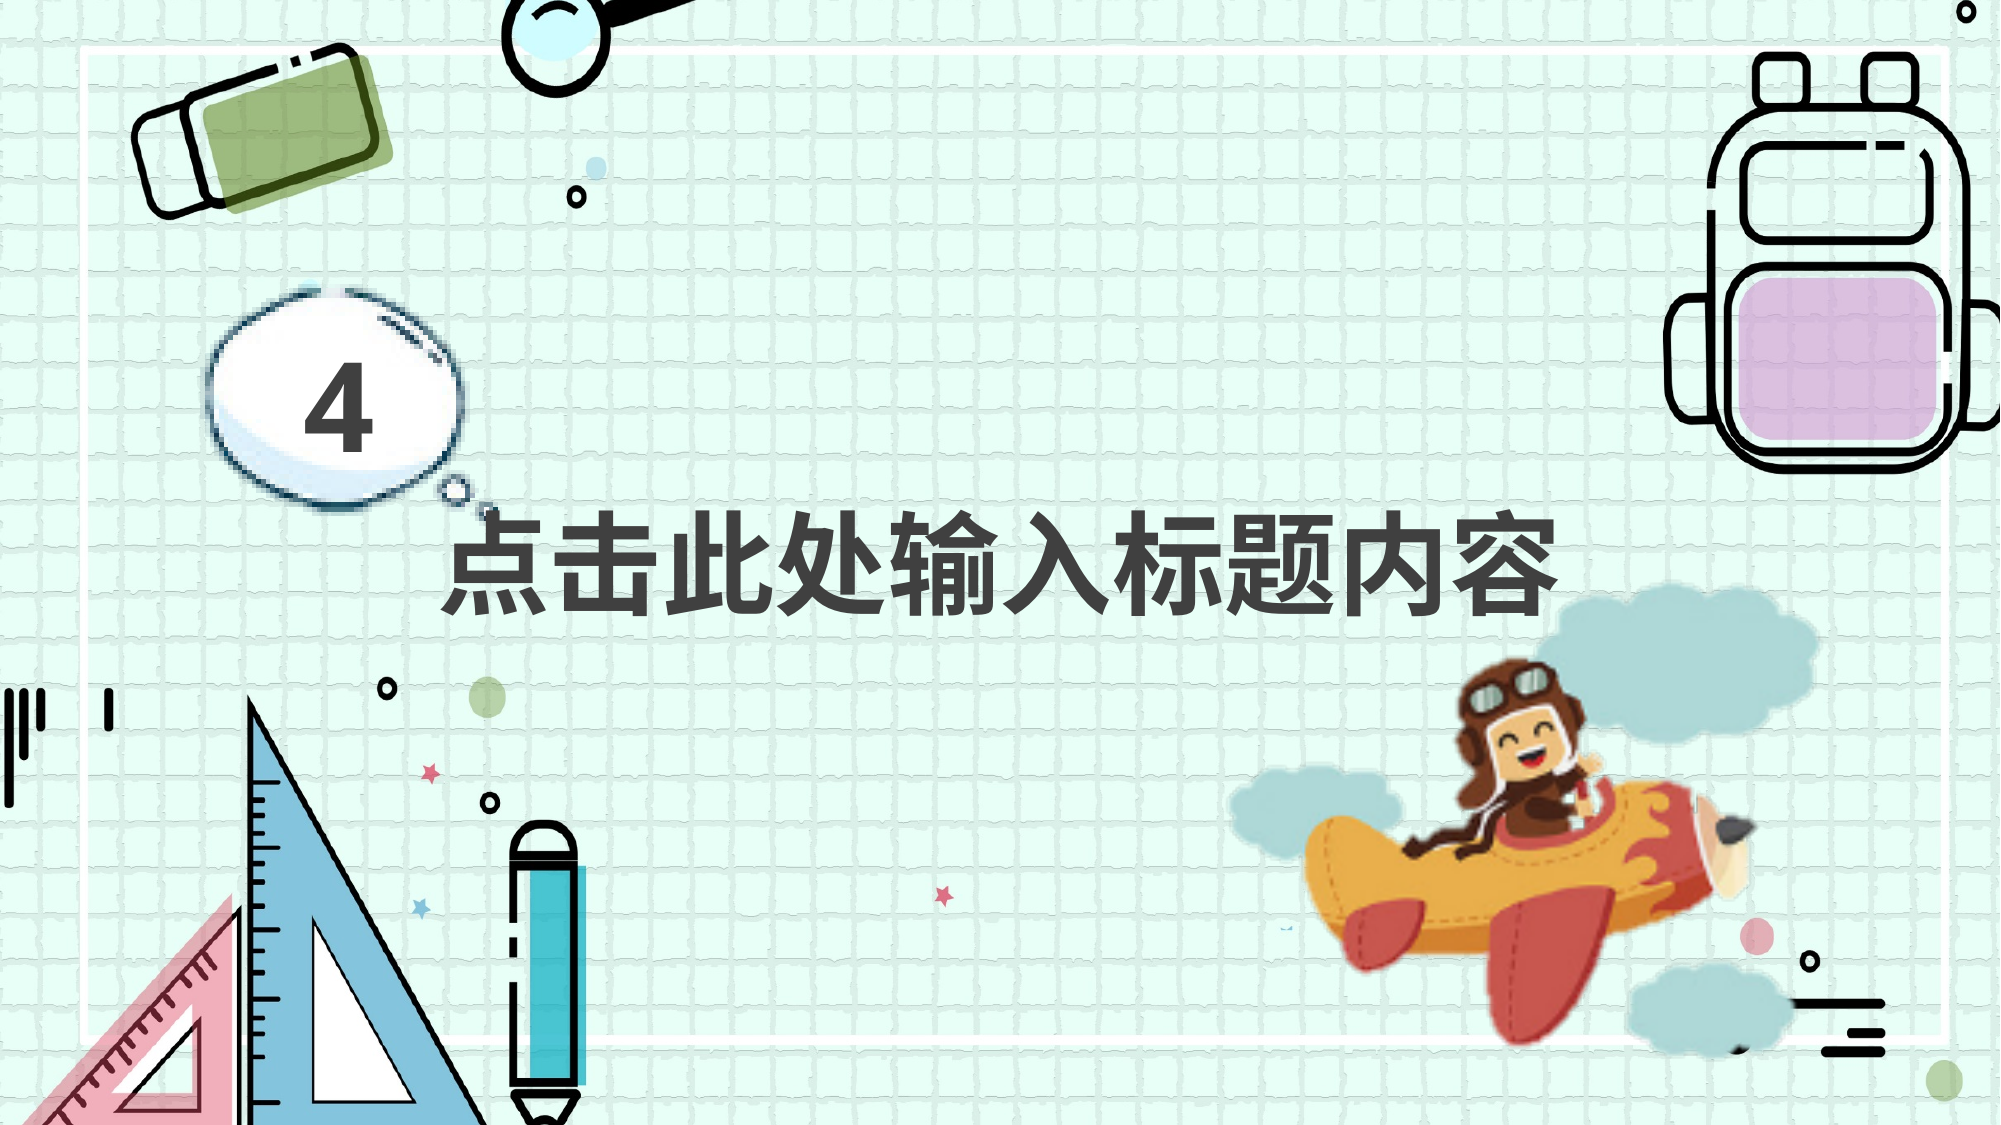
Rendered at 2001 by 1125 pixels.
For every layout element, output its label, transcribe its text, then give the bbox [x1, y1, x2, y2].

text_box 点击此处输入标题内容 [366, 486, 1634, 637]
picture [0, 0, 2000, 1125]
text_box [122, 233, 568, 582]
